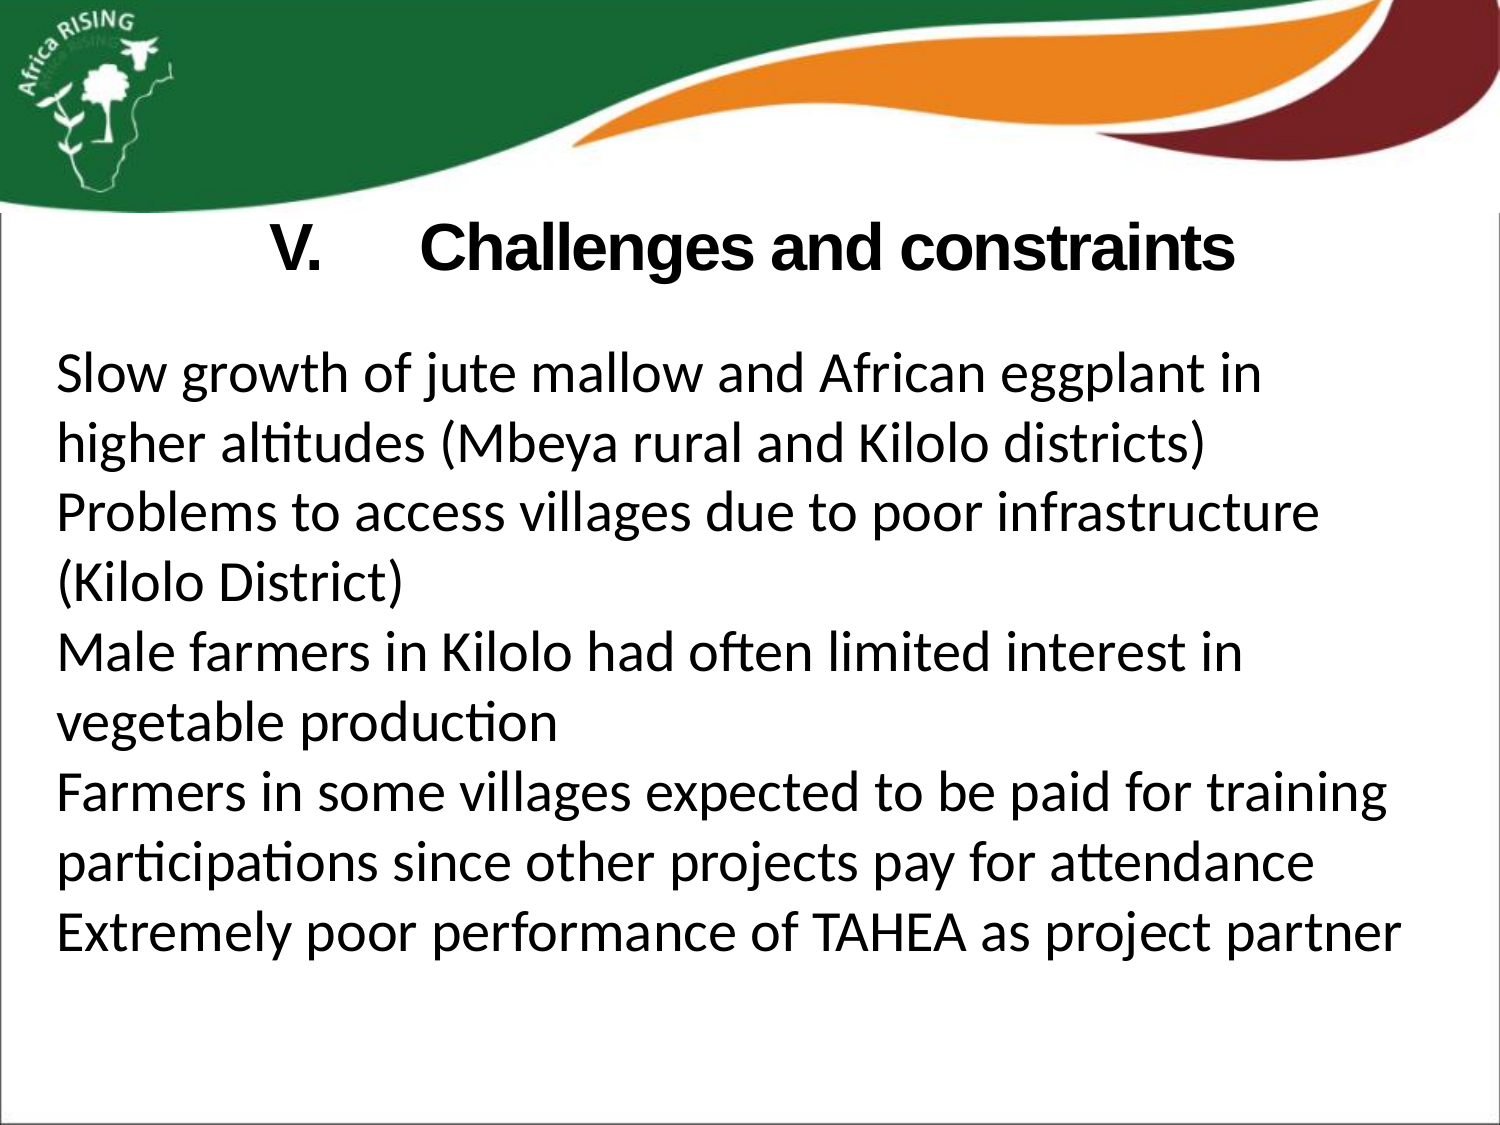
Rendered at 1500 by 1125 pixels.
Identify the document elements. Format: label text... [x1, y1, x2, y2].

picture [0, 0, 1500, 1125]
list Slow growth of jute mallow and African eggplant in higher altitudes (Mbeya rural and Kilolo districts) Problems to access villages due to poor infrastructure (Kilolo District) Male farmers in Kilolo had often limited interest in vegetable production Farmers in some villages expected to be paid for training participations since other projects pay for attendance Extremely poor performance of TAHEA as project partner [41, 326, 1436, 1125]
text_box V. Challenges and constraints [53, 196, 1471, 302]
